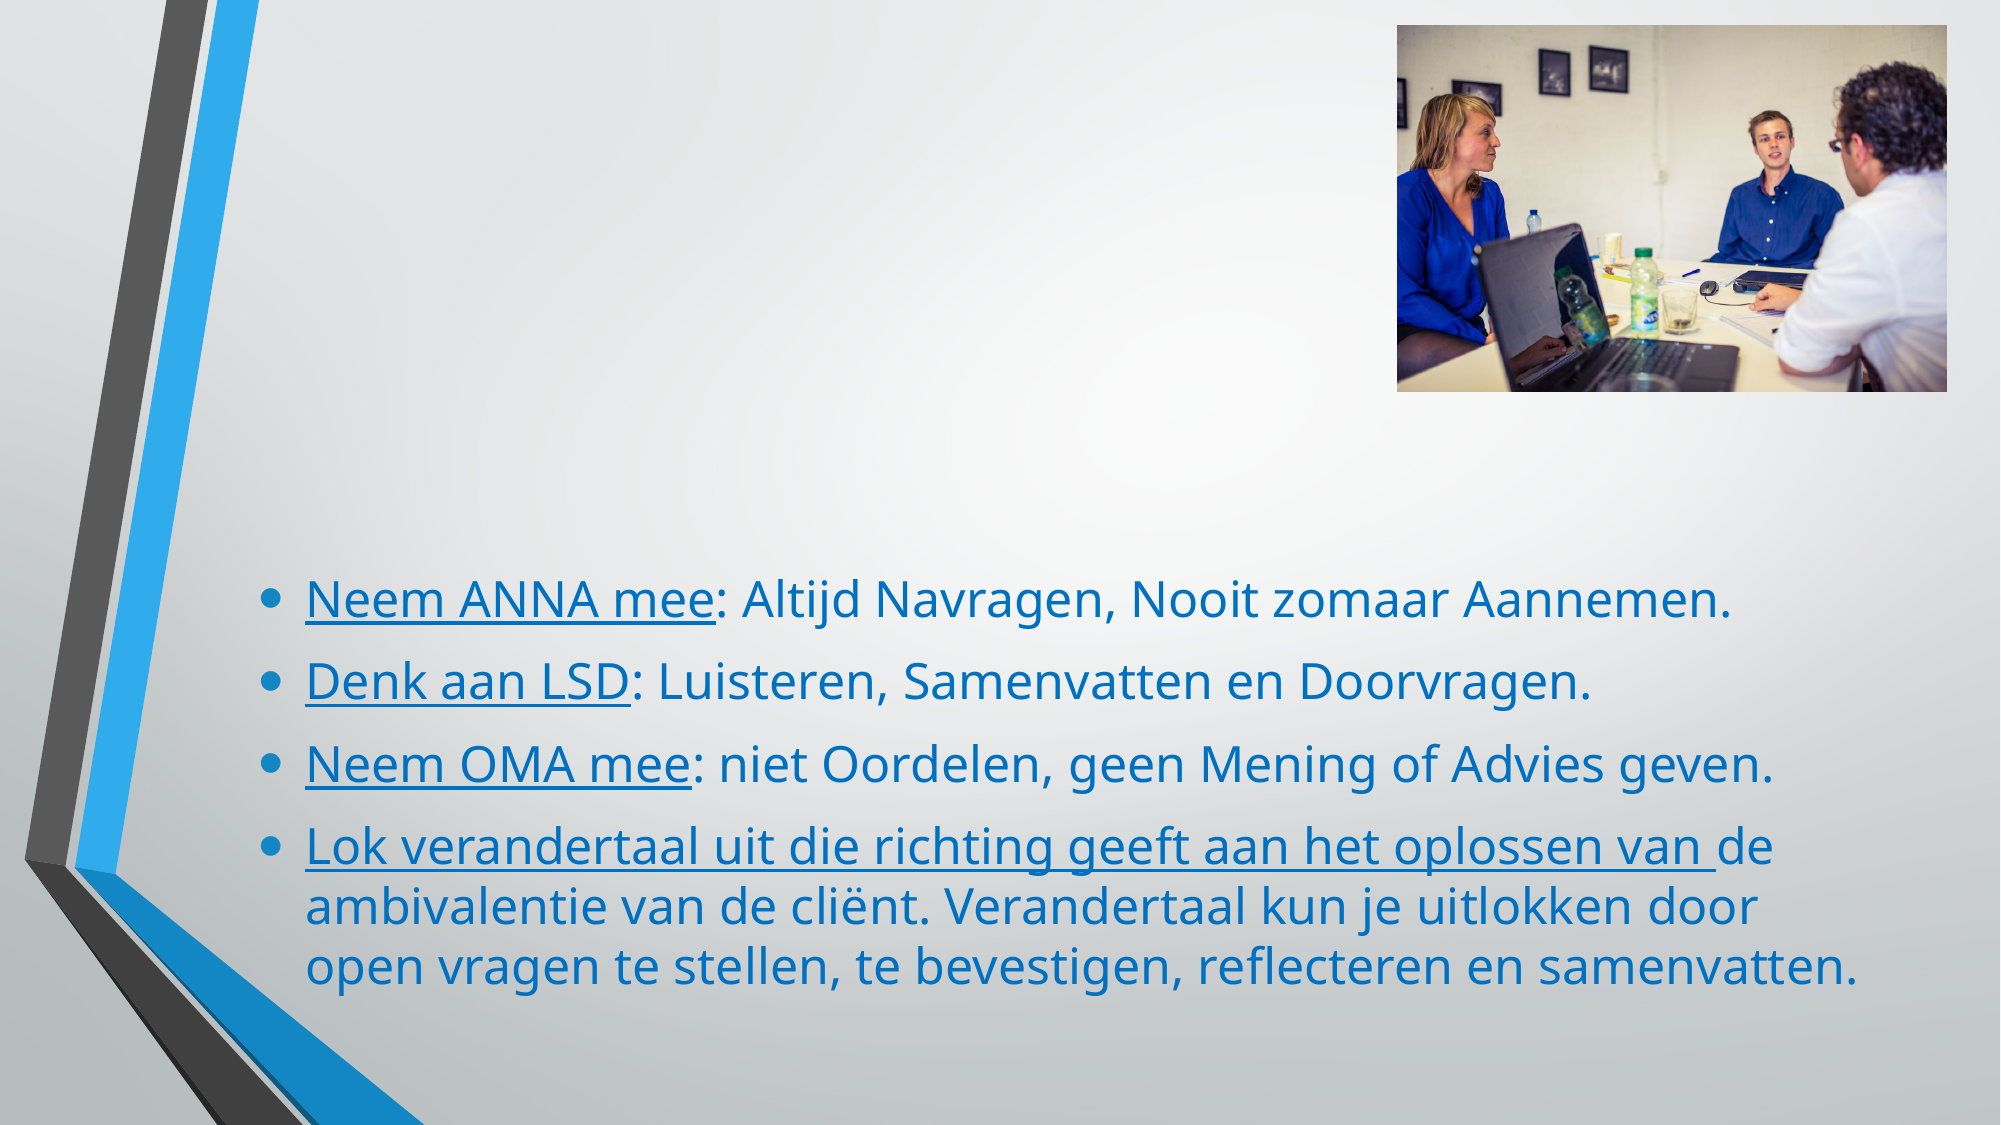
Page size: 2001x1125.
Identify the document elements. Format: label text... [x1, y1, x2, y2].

list Neem ANNA mee: Altijd Navragen, Nooit zomaar Aannemen. Denk aan LSD: Luisteren, Samenvatten en Doorvragen. Neem OMA mee: niet Oordelen, geen Mening of Advies geven. Lok verandertaal uit die richting geeft aan het oplossen van de ambivalentie van de cliënt. Verandertaal kun je uitlokken door open vragen te stellen, te bevestigen, reflecteren en samenvatten. [243, 437, 1887, 1125]
picture [1397, 25, 1947, 392]
